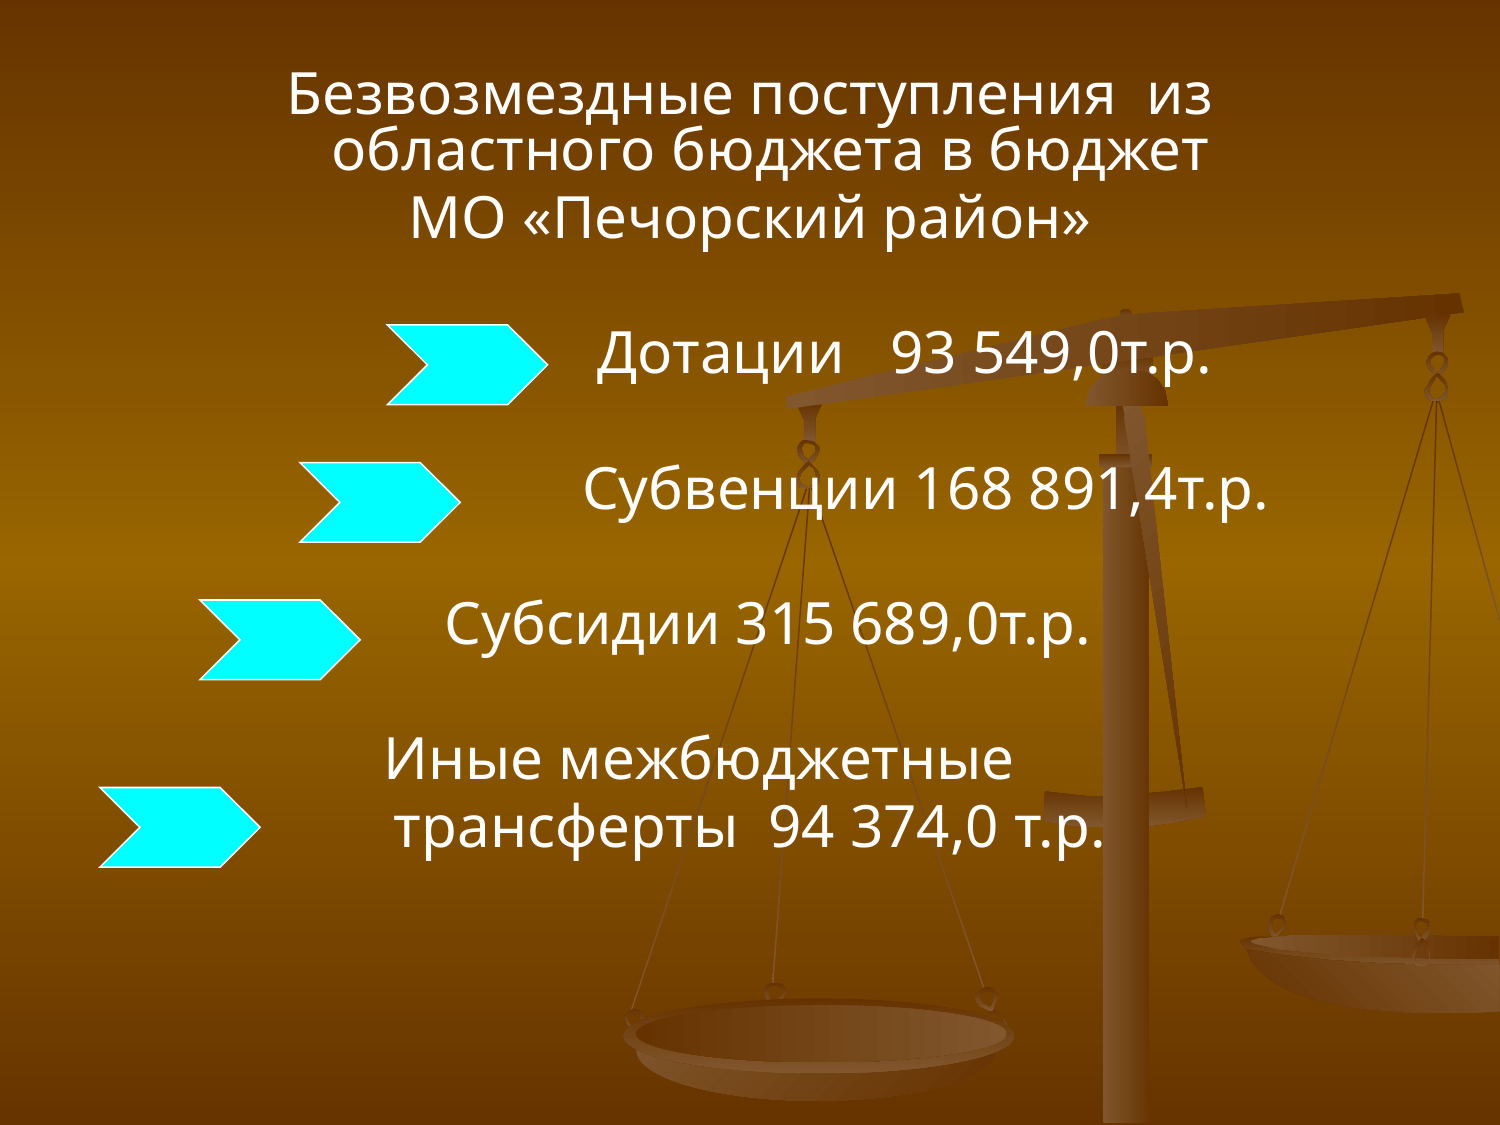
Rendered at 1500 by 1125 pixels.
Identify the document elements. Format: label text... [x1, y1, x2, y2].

list Безвозмездные поступления из областного бюджета в бюджет МО «Печорский район» Дотации 93 549,0т.р. Субвенции 168 891,4т.р. Субсидии 315 689,0т.р. Иные межбюджетные трансферты 94 374,0 т.р. [124, 62, 1376, 1088]
text_box [199, 600, 361, 680]
text_box [99, 787, 261, 868]
text_box [299, 462, 461, 543]
text_box [387, 324, 548, 405]
